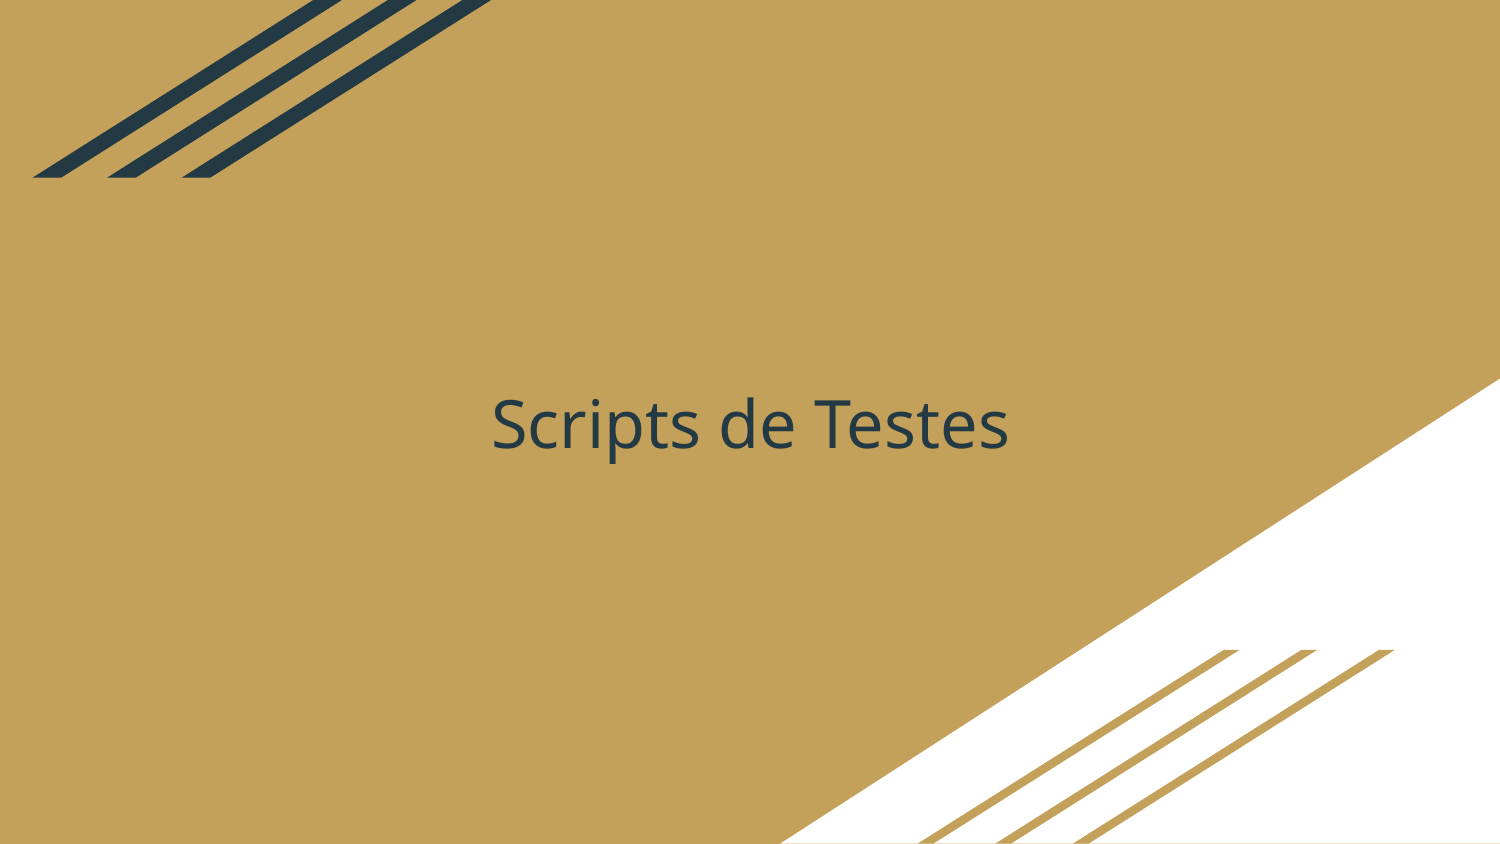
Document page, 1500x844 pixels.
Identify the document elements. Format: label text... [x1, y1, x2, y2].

title Scripts de Testes [309, 286, 1192, 557]
